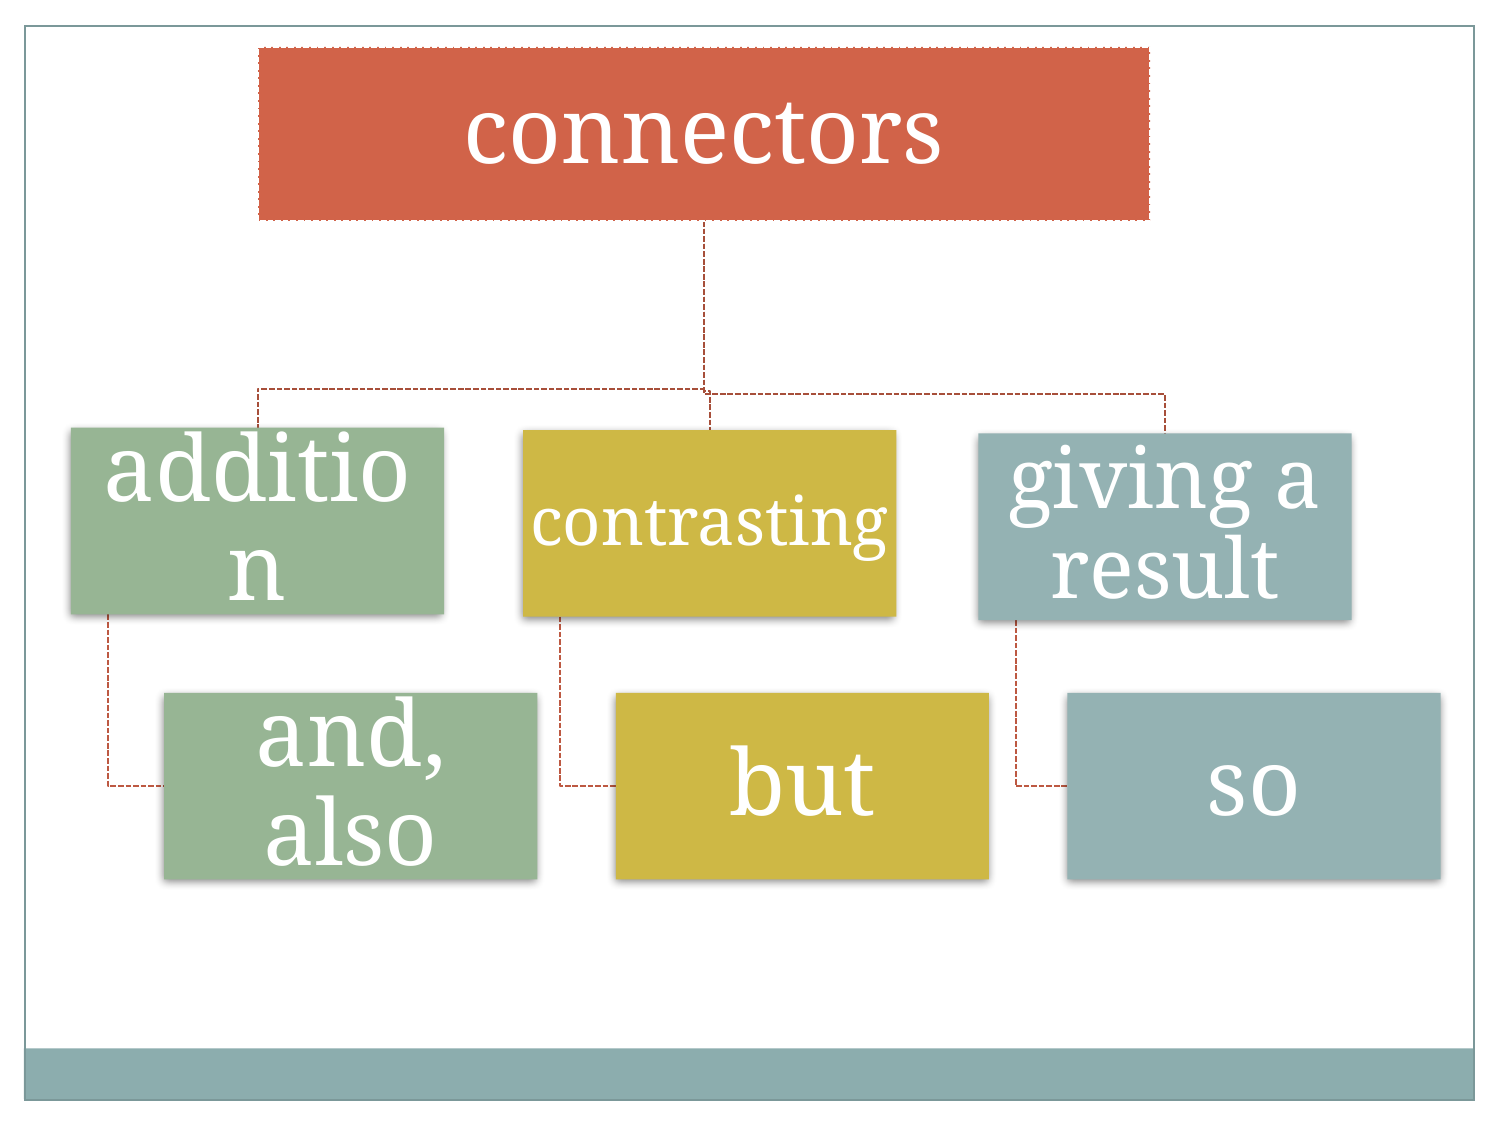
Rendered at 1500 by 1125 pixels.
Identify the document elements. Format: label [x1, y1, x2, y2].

text_box [70, 46, 1442, 1008]
